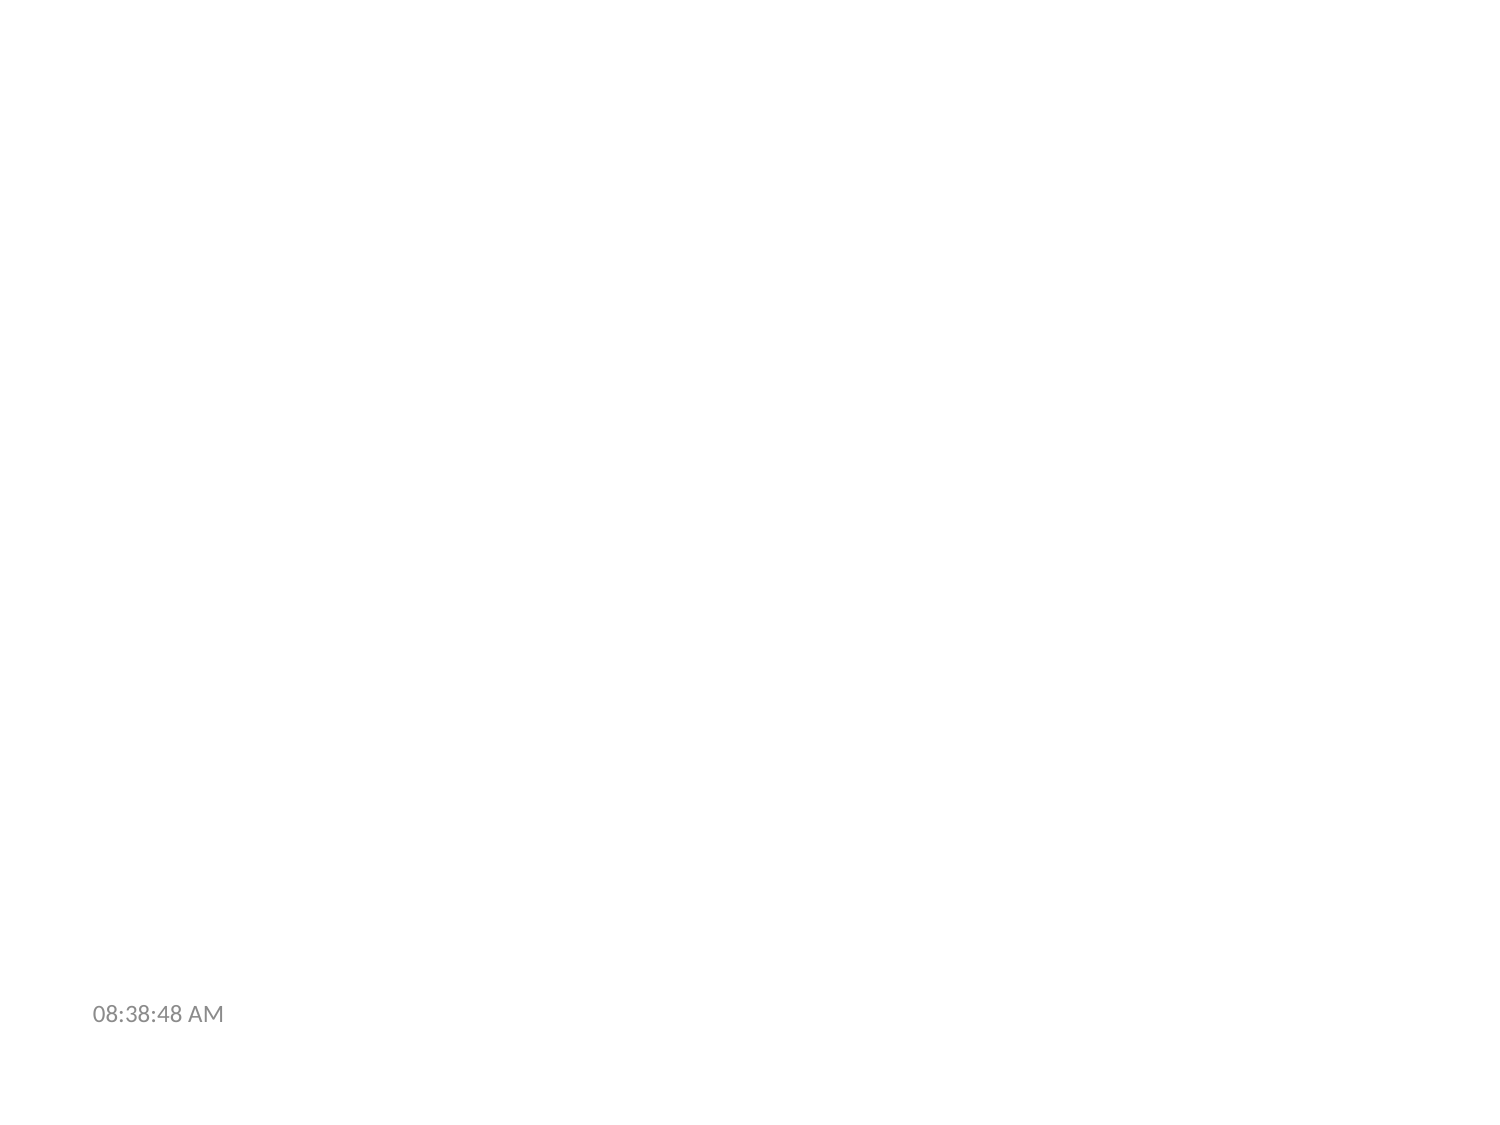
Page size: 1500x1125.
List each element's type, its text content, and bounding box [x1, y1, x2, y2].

text_box 3:35:09 PM [77, 982, 428, 1043]
